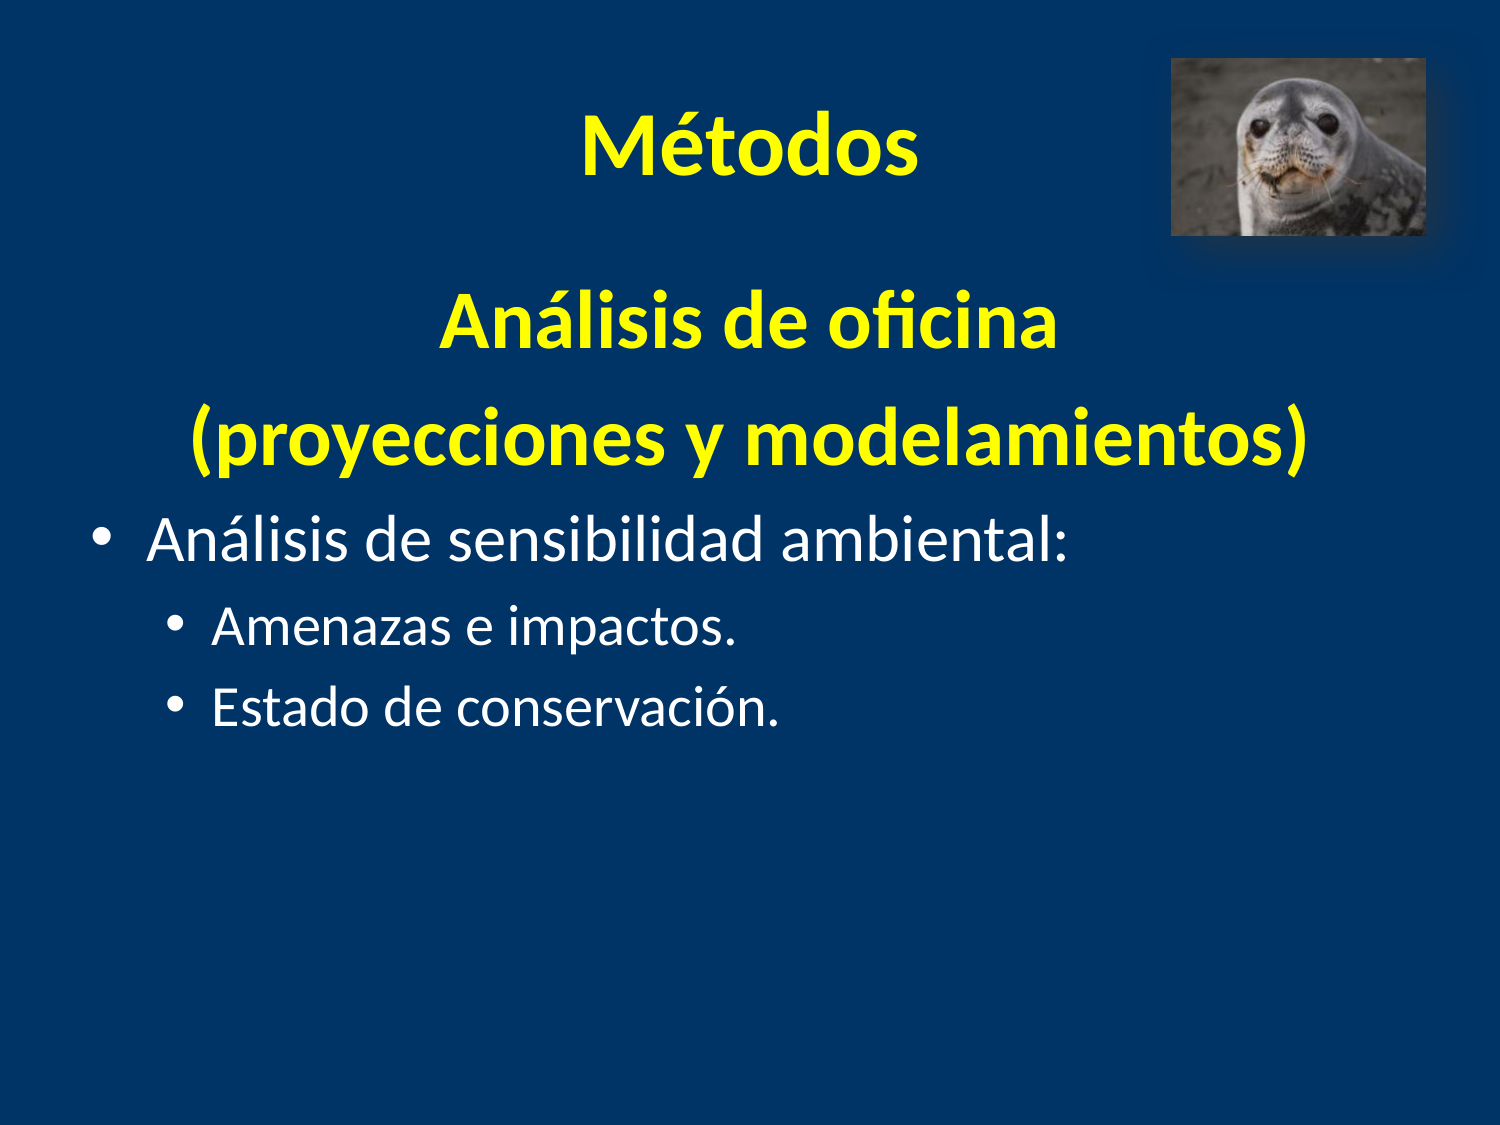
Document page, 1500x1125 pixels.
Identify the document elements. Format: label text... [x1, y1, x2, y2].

title Métodos [75, 45, 1189, 233]
picture [1171, 58, 1426, 236]
list Análisis de oficina (proyecciones y modelamientos) Análisis de sensibilidad ambiental: Amenazas e impactos. Estado de conservación. [75, 257, 1425, 1079]
